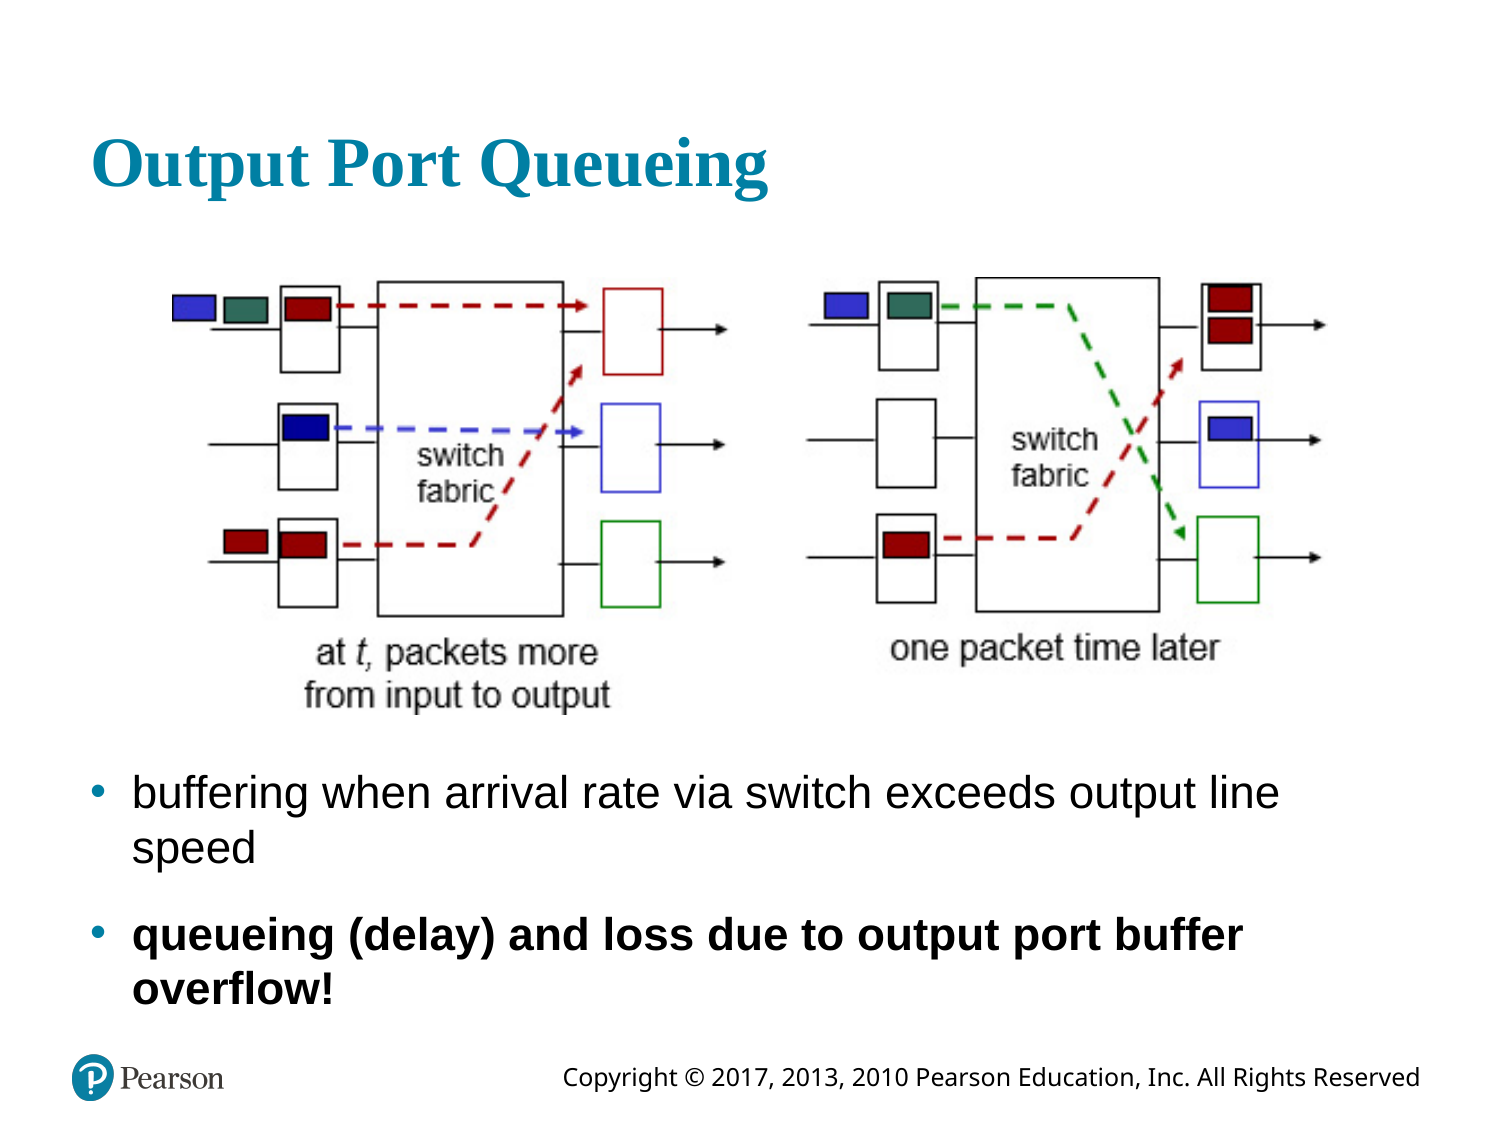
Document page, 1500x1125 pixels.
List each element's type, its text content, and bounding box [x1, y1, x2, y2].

picture [80, 1063, 106, 1088]
list buffering when arrival rate via switch exceeds output line speed queueing (delay) and loss due to output port buffer overflow! [75, 747, 1425, 1005]
picture [72, 1054, 88, 1070]
picture [72, 1087, 83, 1101]
picture [172, 276, 1328, 716]
picture [98, 1054, 224, 1101]
title Output Port Queueing [75, 35, 1425, 216]
